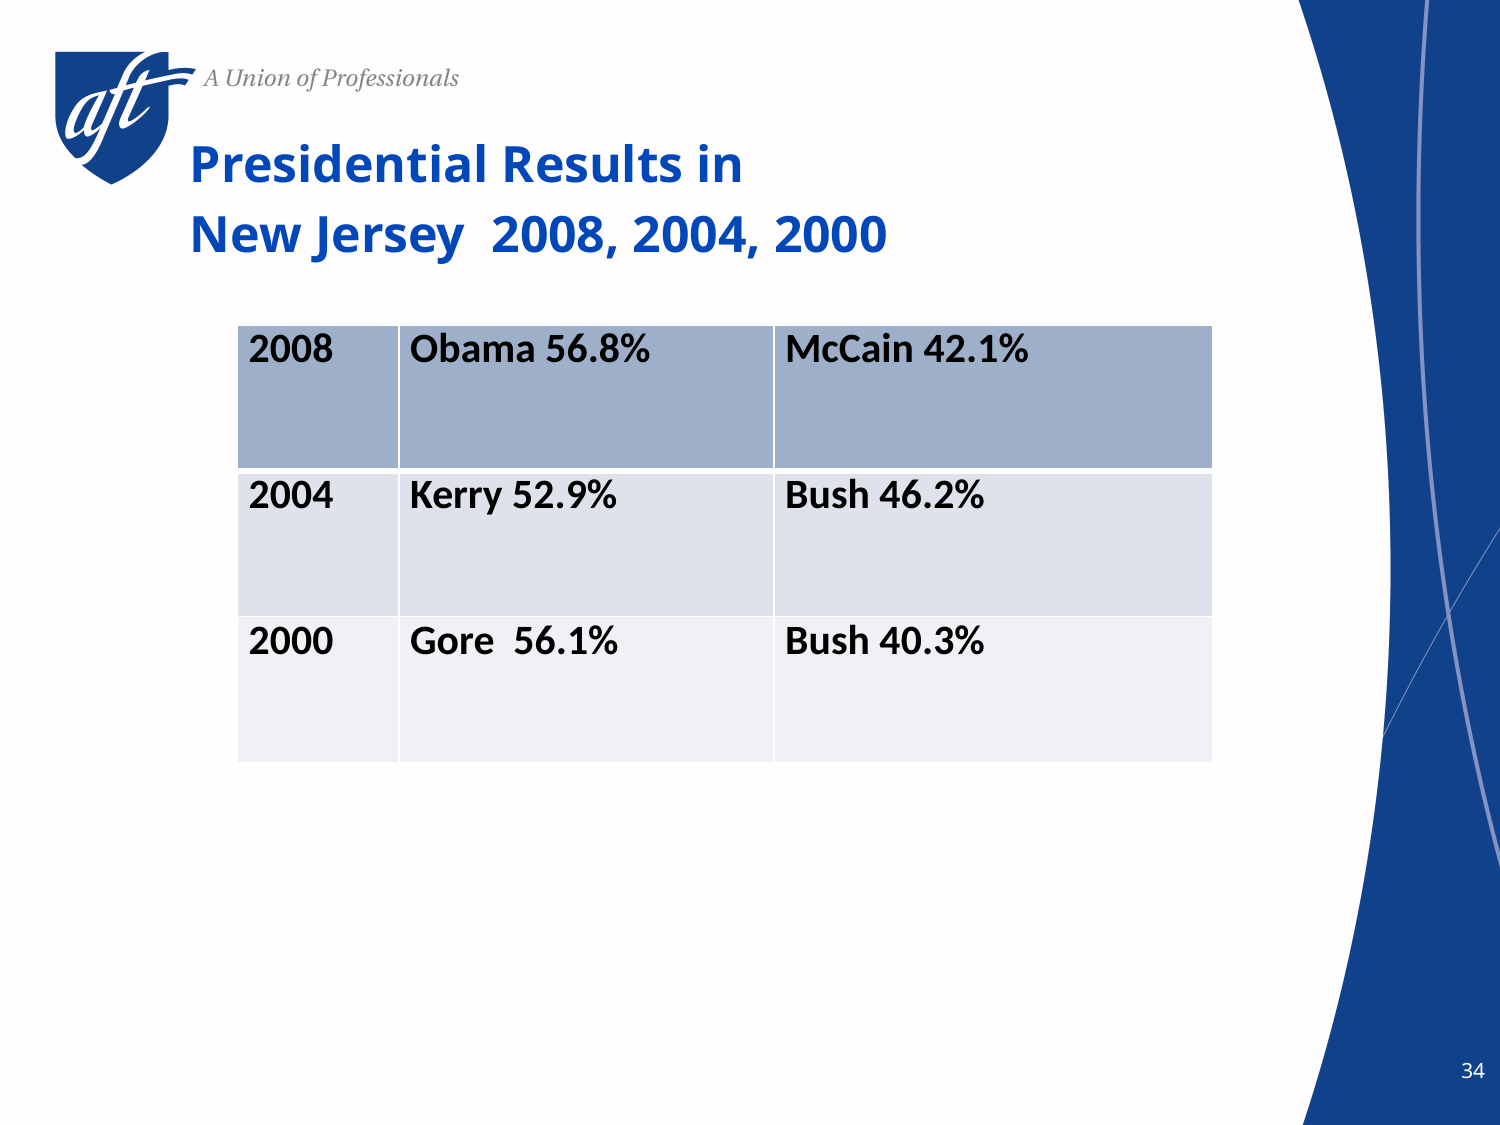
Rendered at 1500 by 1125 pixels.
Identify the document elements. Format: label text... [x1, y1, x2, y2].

table_cell 2000 [238, 617, 398, 762]
table_cell Gore 56.1% [400, 617, 773, 762]
table_header 2008 [238, 326, 398, 468]
table_cell Kerry 52.9% [400, 474, 773, 616]
table_cell 2004 [238, 474, 398, 616]
table_cell Bush 40.3% [775, 617, 1212, 762]
table_header McCain 42.1% [775, 326, 1212, 468]
table_cell Bush 46.2% [775, 474, 1212, 616]
table_header Obama 56.8% [400, 326, 773, 468]
slide_number 34 [1187, 1049, 1500, 1101]
subtitle Presidential Results in New Jersey 2008, 2004, 2000 [174, 124, 1176, 313]
picture [0, 0, 1500, 1125]
